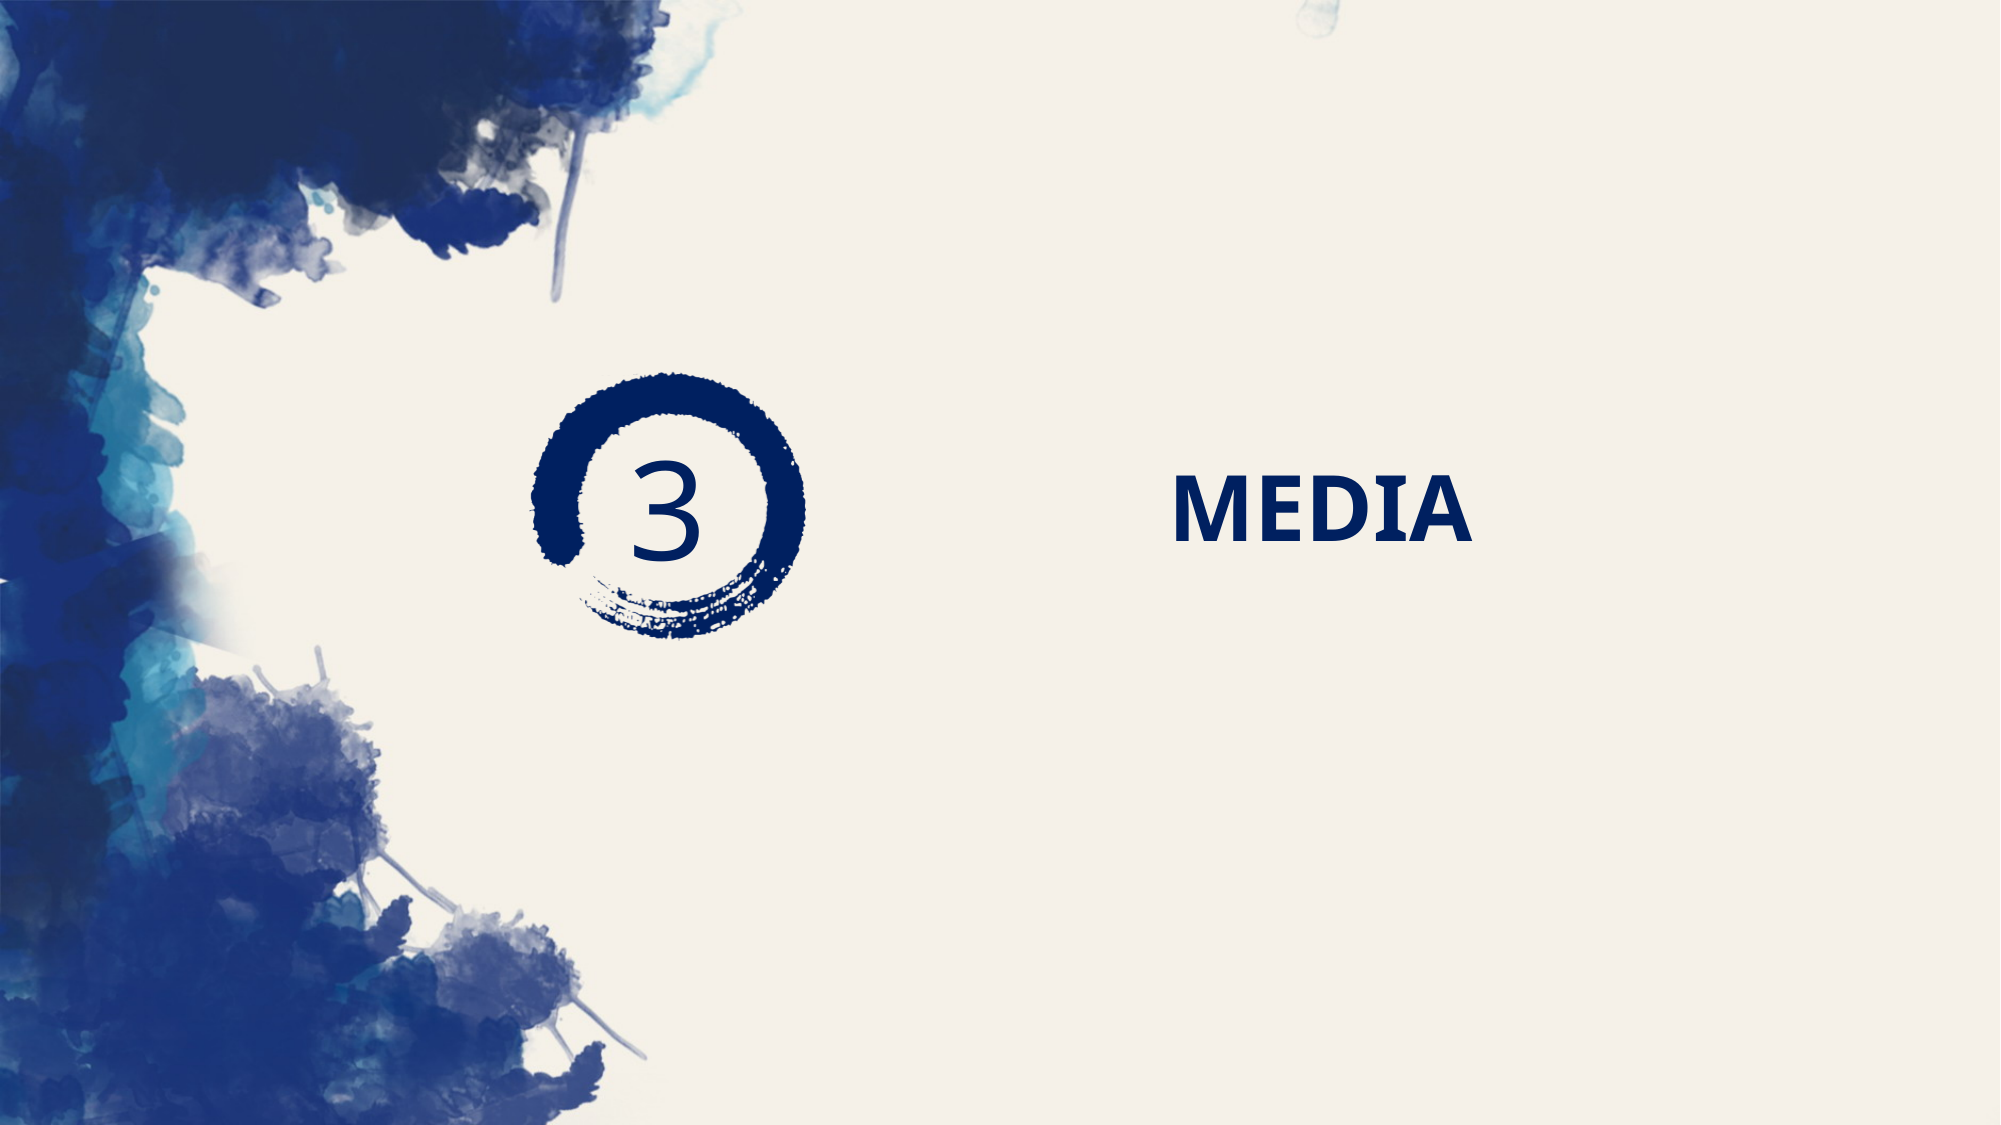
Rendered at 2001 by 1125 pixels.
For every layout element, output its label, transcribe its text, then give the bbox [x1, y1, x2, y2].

text_box MEDIA [806, 442, 1858, 568]
picture [0, 0, 2001, 1125]
